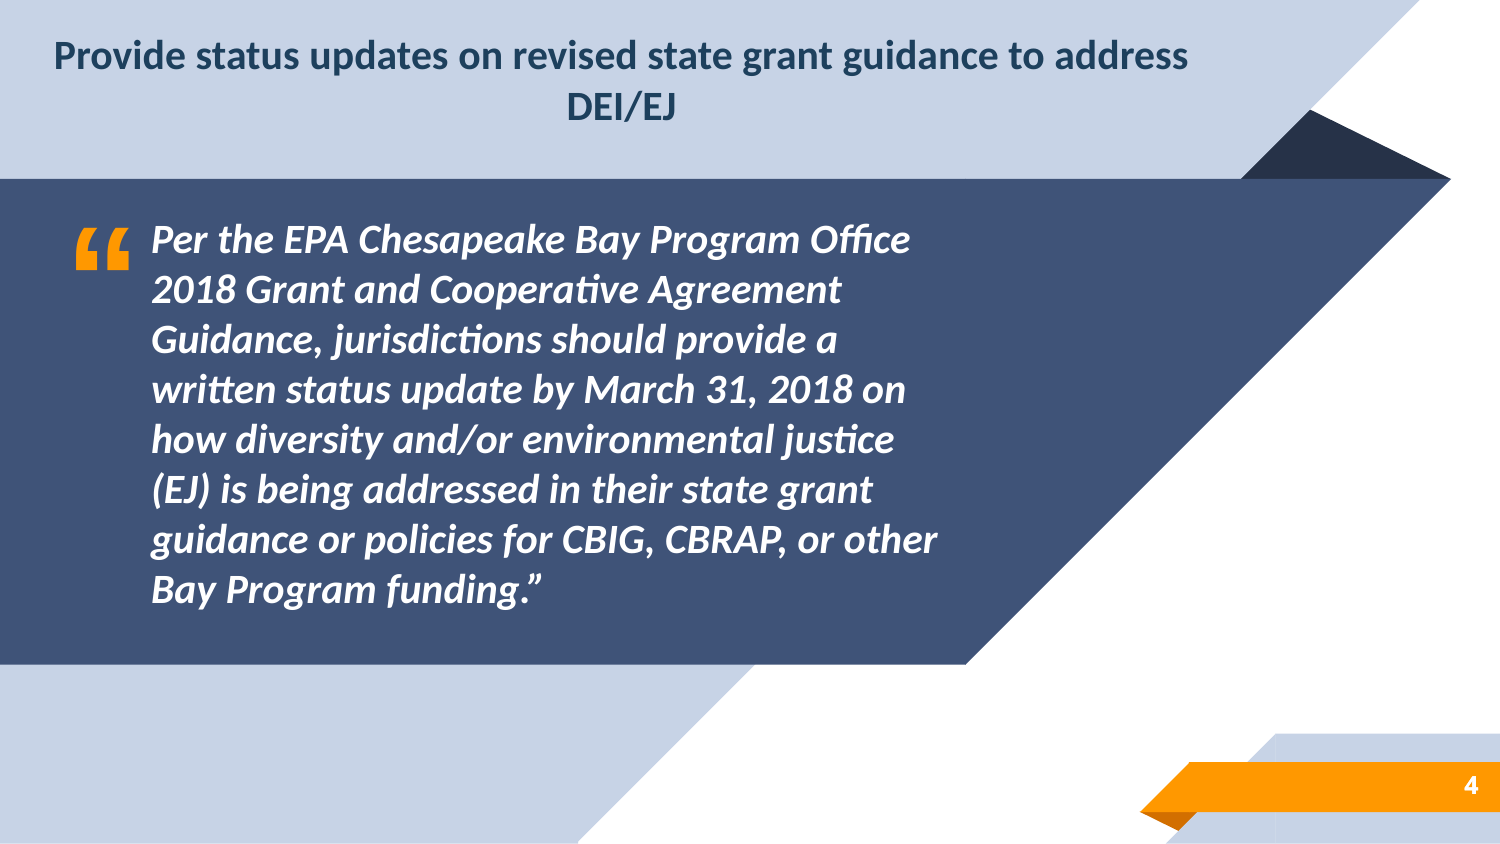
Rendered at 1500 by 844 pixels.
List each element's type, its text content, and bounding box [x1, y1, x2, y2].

slide_number 4 [1249, 760, 1494, 813]
text_box Provide status updates on revised state grant guidance to address DEI/EJ [12, 20, 1231, 136]
list Per the EPA Chesapeake Bay Program Office 2018 Grant and Cooperative Agreement Guidance, jurisdictions should provide a written status update by March 31, 2018 on how diversity and/or environmental justice (EJ) is being addressed in their state grant guidance or policies for CBIG, CBRAP, or other Bay Program funding.” [136, 197, 972, 648]
